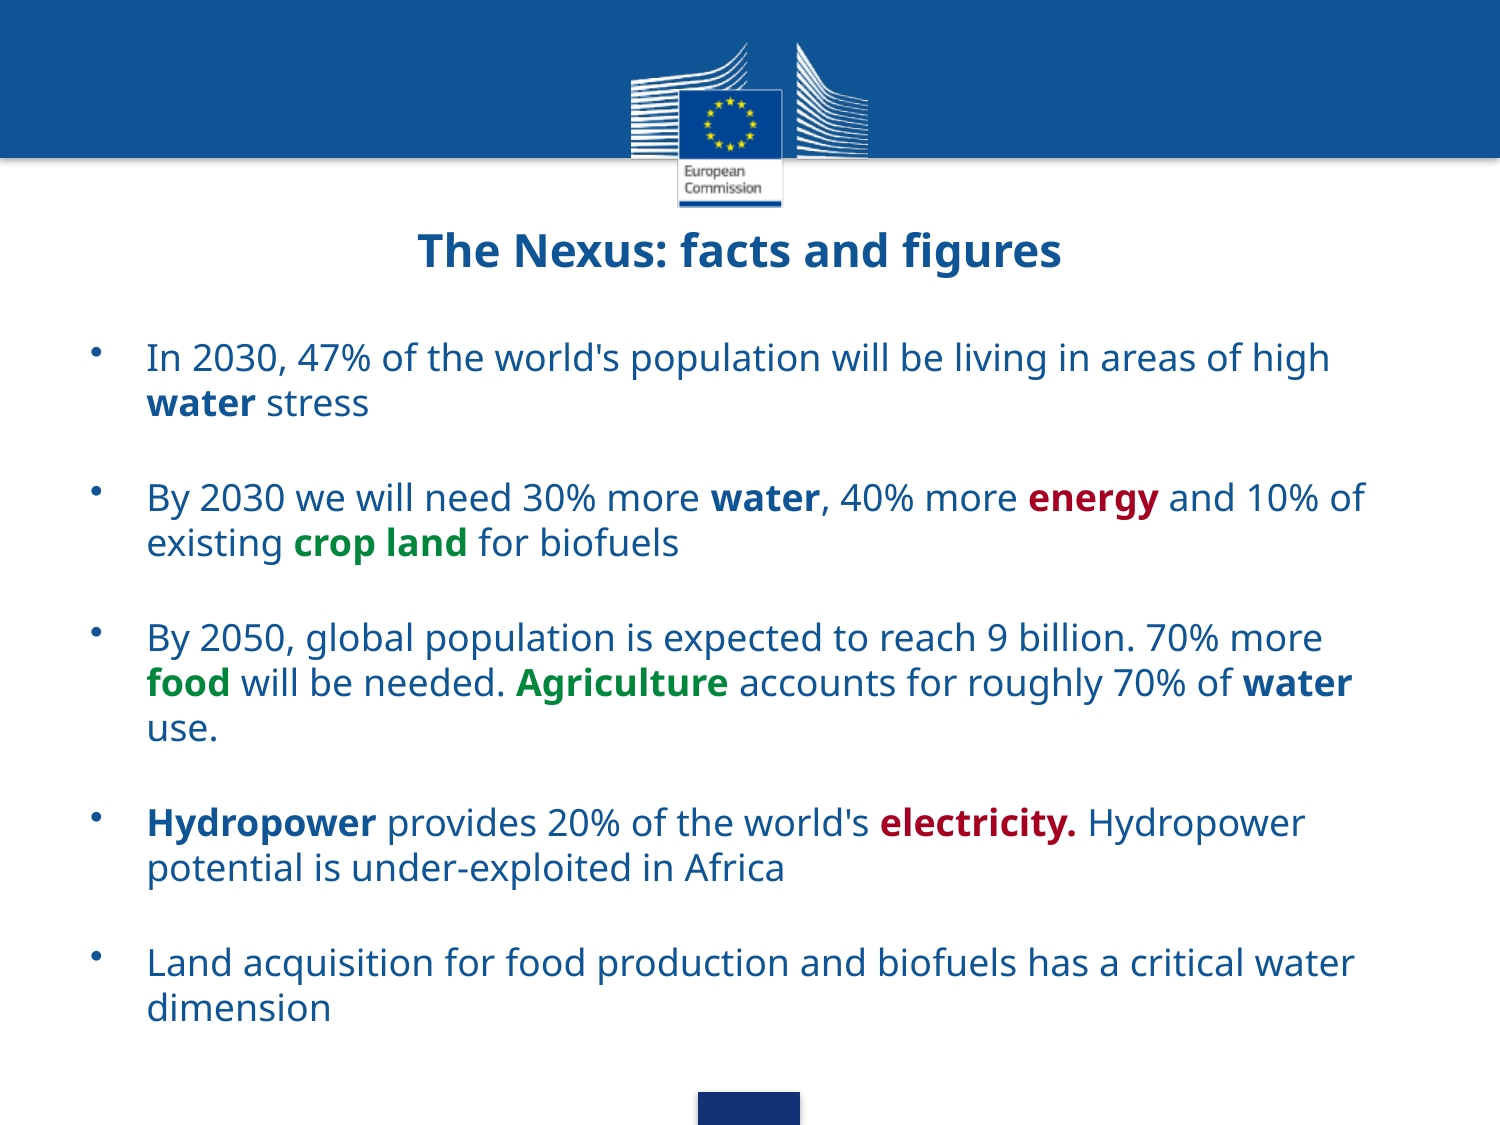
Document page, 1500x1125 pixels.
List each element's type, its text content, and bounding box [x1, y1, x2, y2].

title The Nexus: facts and figures [64, 172, 1415, 327]
picture [631, 42, 868, 172]
list In 2030, 47% of the world's population will be living in areas of high water stress By 2030 we will need 30% more water, 40% more energy and 10% of existing crop land for biofuels By 2050, global population is expected to reach 9 billion. 70% more food will be needed. Agriculture accounts for roughly 70% of water use. Hydropower provides 20% of the world's electricity. Hydropower potential is under-exploited in Africa Land acquisition for food production and biofuels has a critical water dimension [75, 326, 1425, 988]
